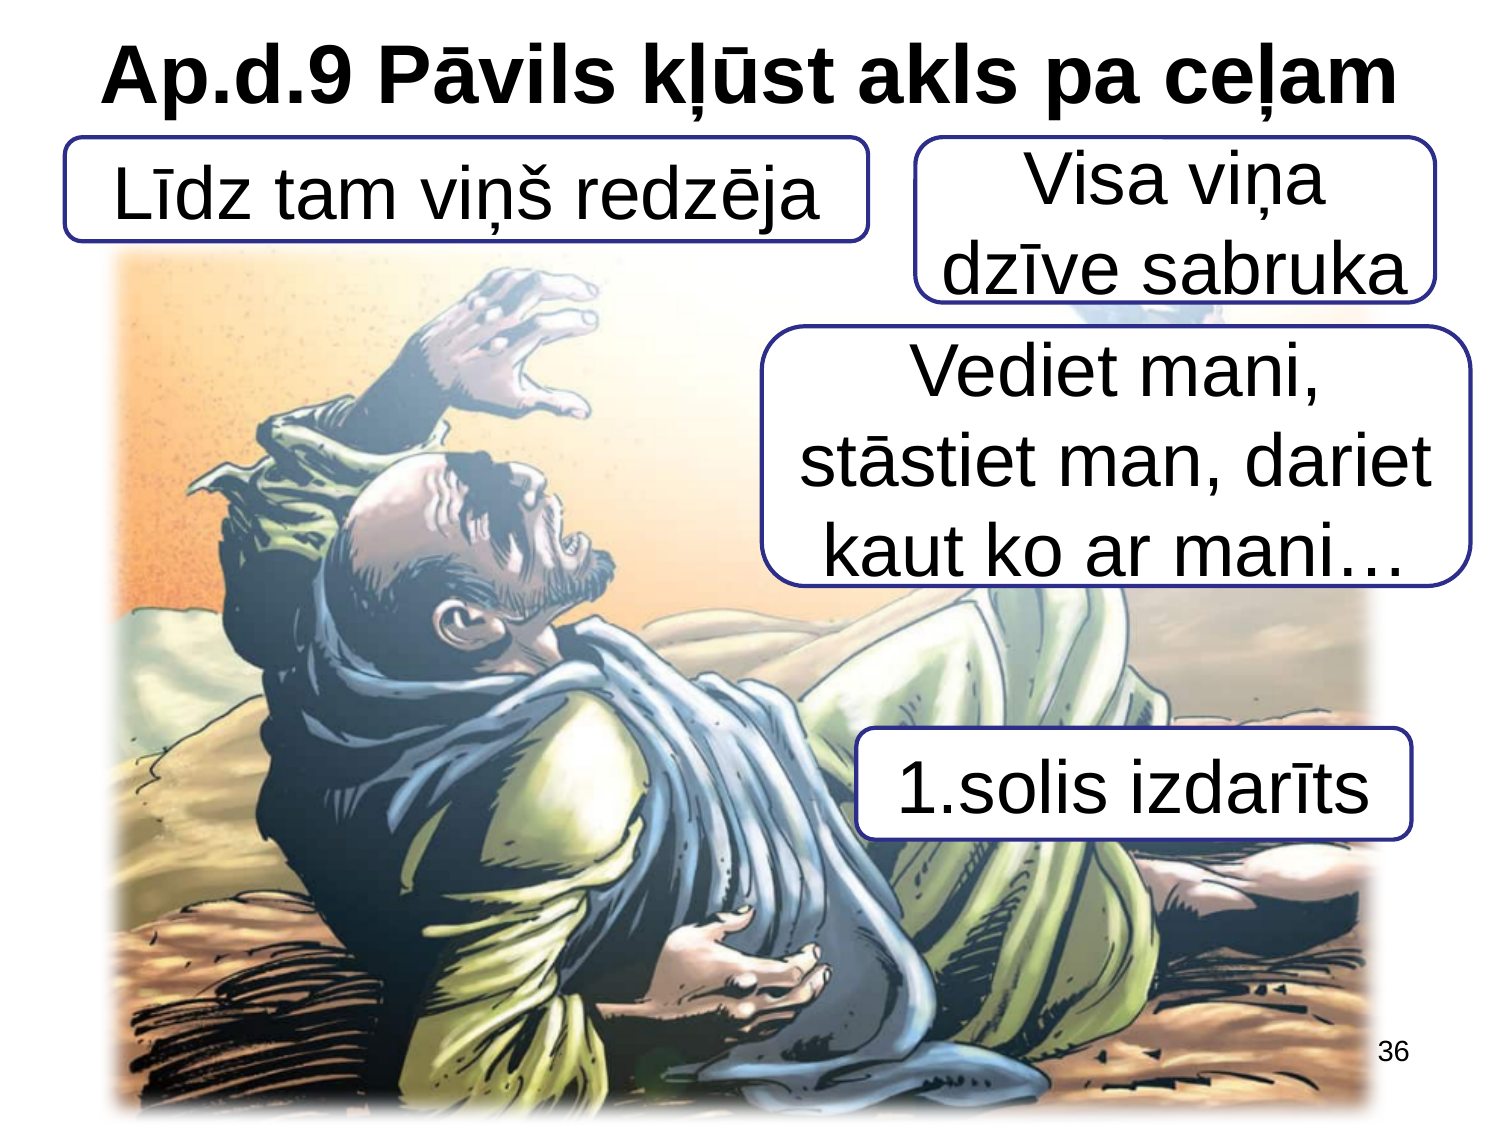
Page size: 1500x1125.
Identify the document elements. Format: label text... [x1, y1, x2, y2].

title Ap.d.9 Pāvils kļūst akls pa ceļam [0, 0, 1500, 140]
picture [100, 232, 1386, 1125]
text_box Līdz tam viņš redzēja [62, 135, 871, 244]
text_box Visa viņa dzīve sabruka [913, 135, 1438, 305]
text_box 1.solis izdarīts [1391, 725, 1414, 842]
slide_number 36 [1391, 1024, 1426, 1103]
text_box Vediet mani, stāstiet man, dariet kaut ko ar mani… [1391, 324, 1473, 589]
